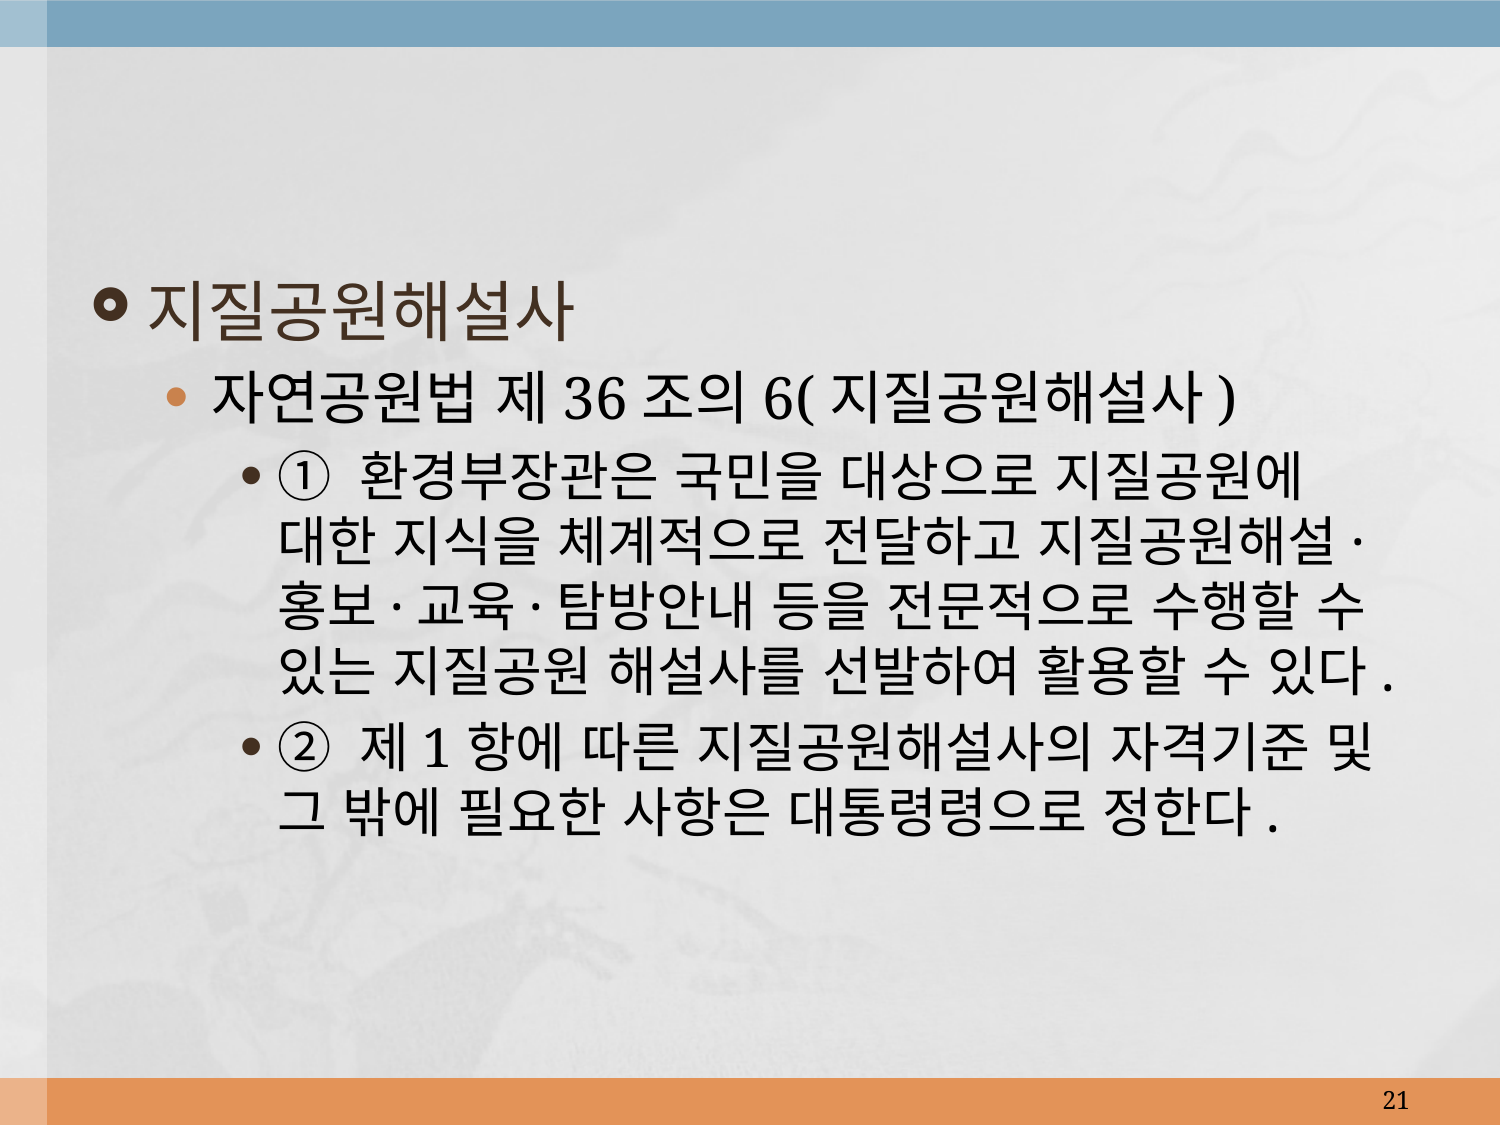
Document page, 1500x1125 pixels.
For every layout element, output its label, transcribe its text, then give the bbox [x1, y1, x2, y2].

slide_number 21 [1074, 1078, 1425, 1125]
list 지질공원해설사 자연공원법 제36조의6(지질공원해설사) ① 환경부장관은 국민을 대상으로 지질공원에 대한 지식을 체계적으로 전달하고 지질공원해설·홍보·교육·탐방안내 등을 전문적으로 수행할 수 있는 지질공원 해설사를 선발하여 활용할 수 있다. ② 제1항에 따른 지질공원해설사의 자격기준 및 그 밖에 필요한 사항은 대통령령으로 정한다. [75, 262, 1425, 1005]
